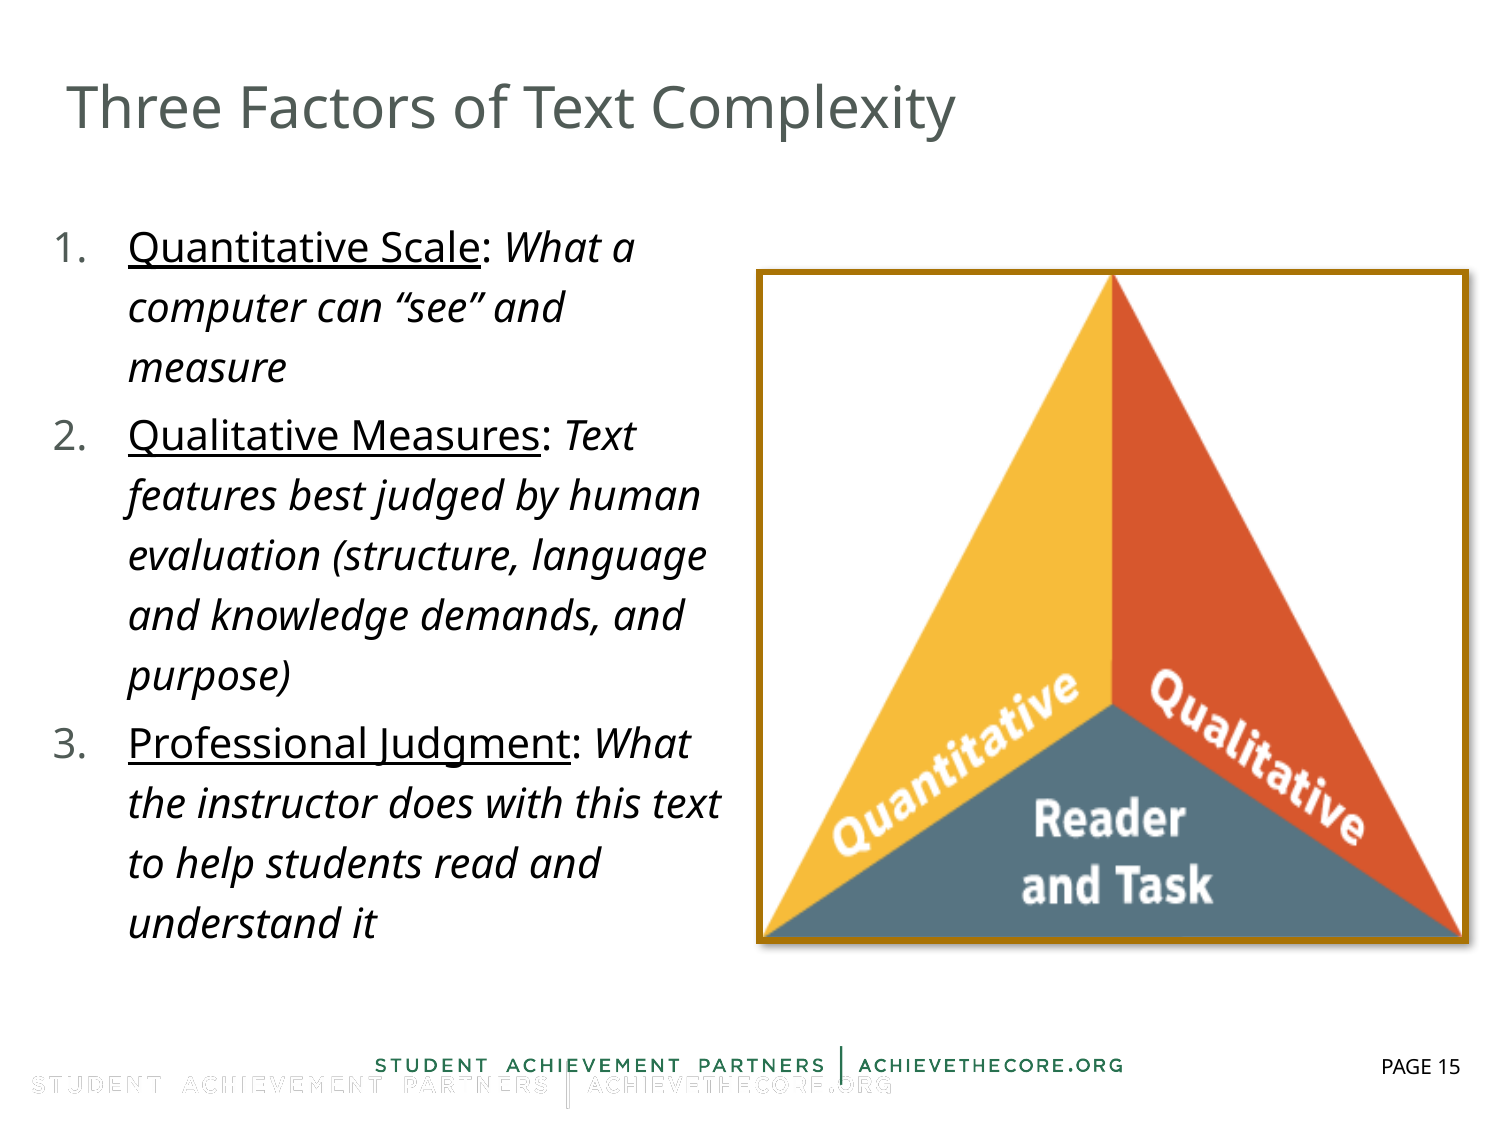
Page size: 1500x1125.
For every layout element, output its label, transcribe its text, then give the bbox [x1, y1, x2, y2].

picture [12, 1046, 1122, 1112]
list Quantitative Scale: What a computer can “see” and measure Qualitative Measures: Text features best judged by human evaluation (structure, language and knowledge demands, and purpose) Professional Judgment: What the instructor does with this text to help students read and understand it [37, 203, 750, 1043]
picture [762, 274, 1463, 938]
title Three Factors of Text Complexity [51, 17, 1500, 194]
